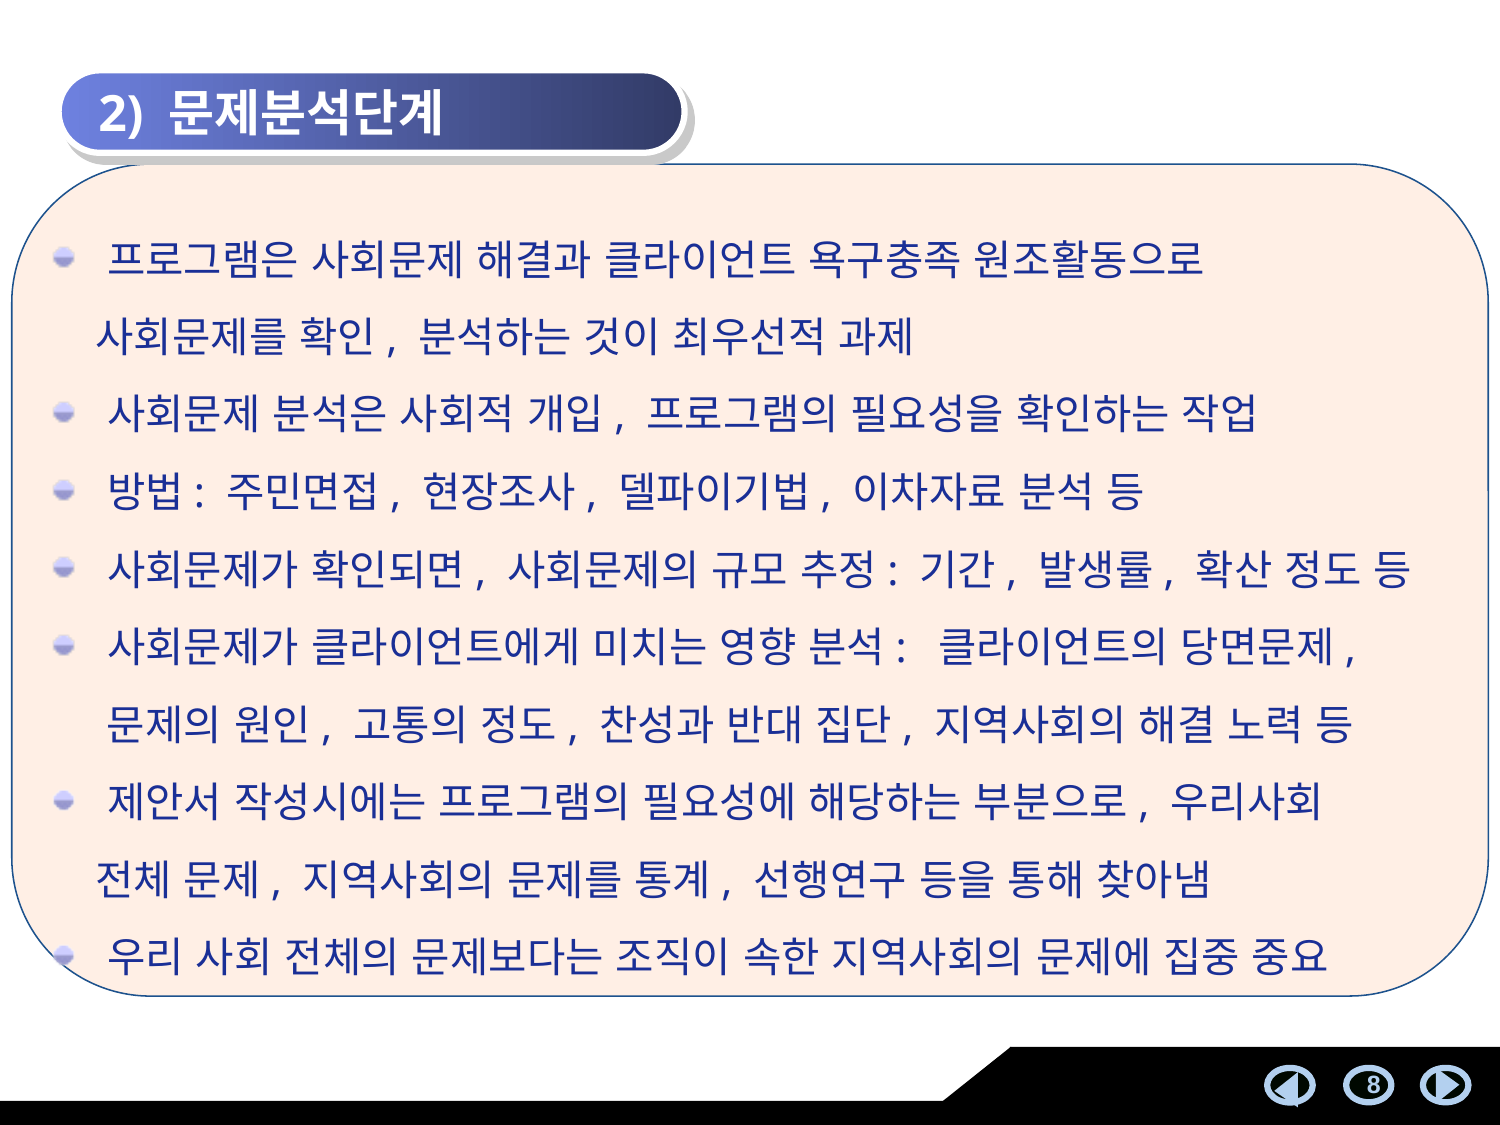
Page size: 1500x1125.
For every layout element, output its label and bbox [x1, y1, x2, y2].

text_box [11, 70, 1489, 997]
